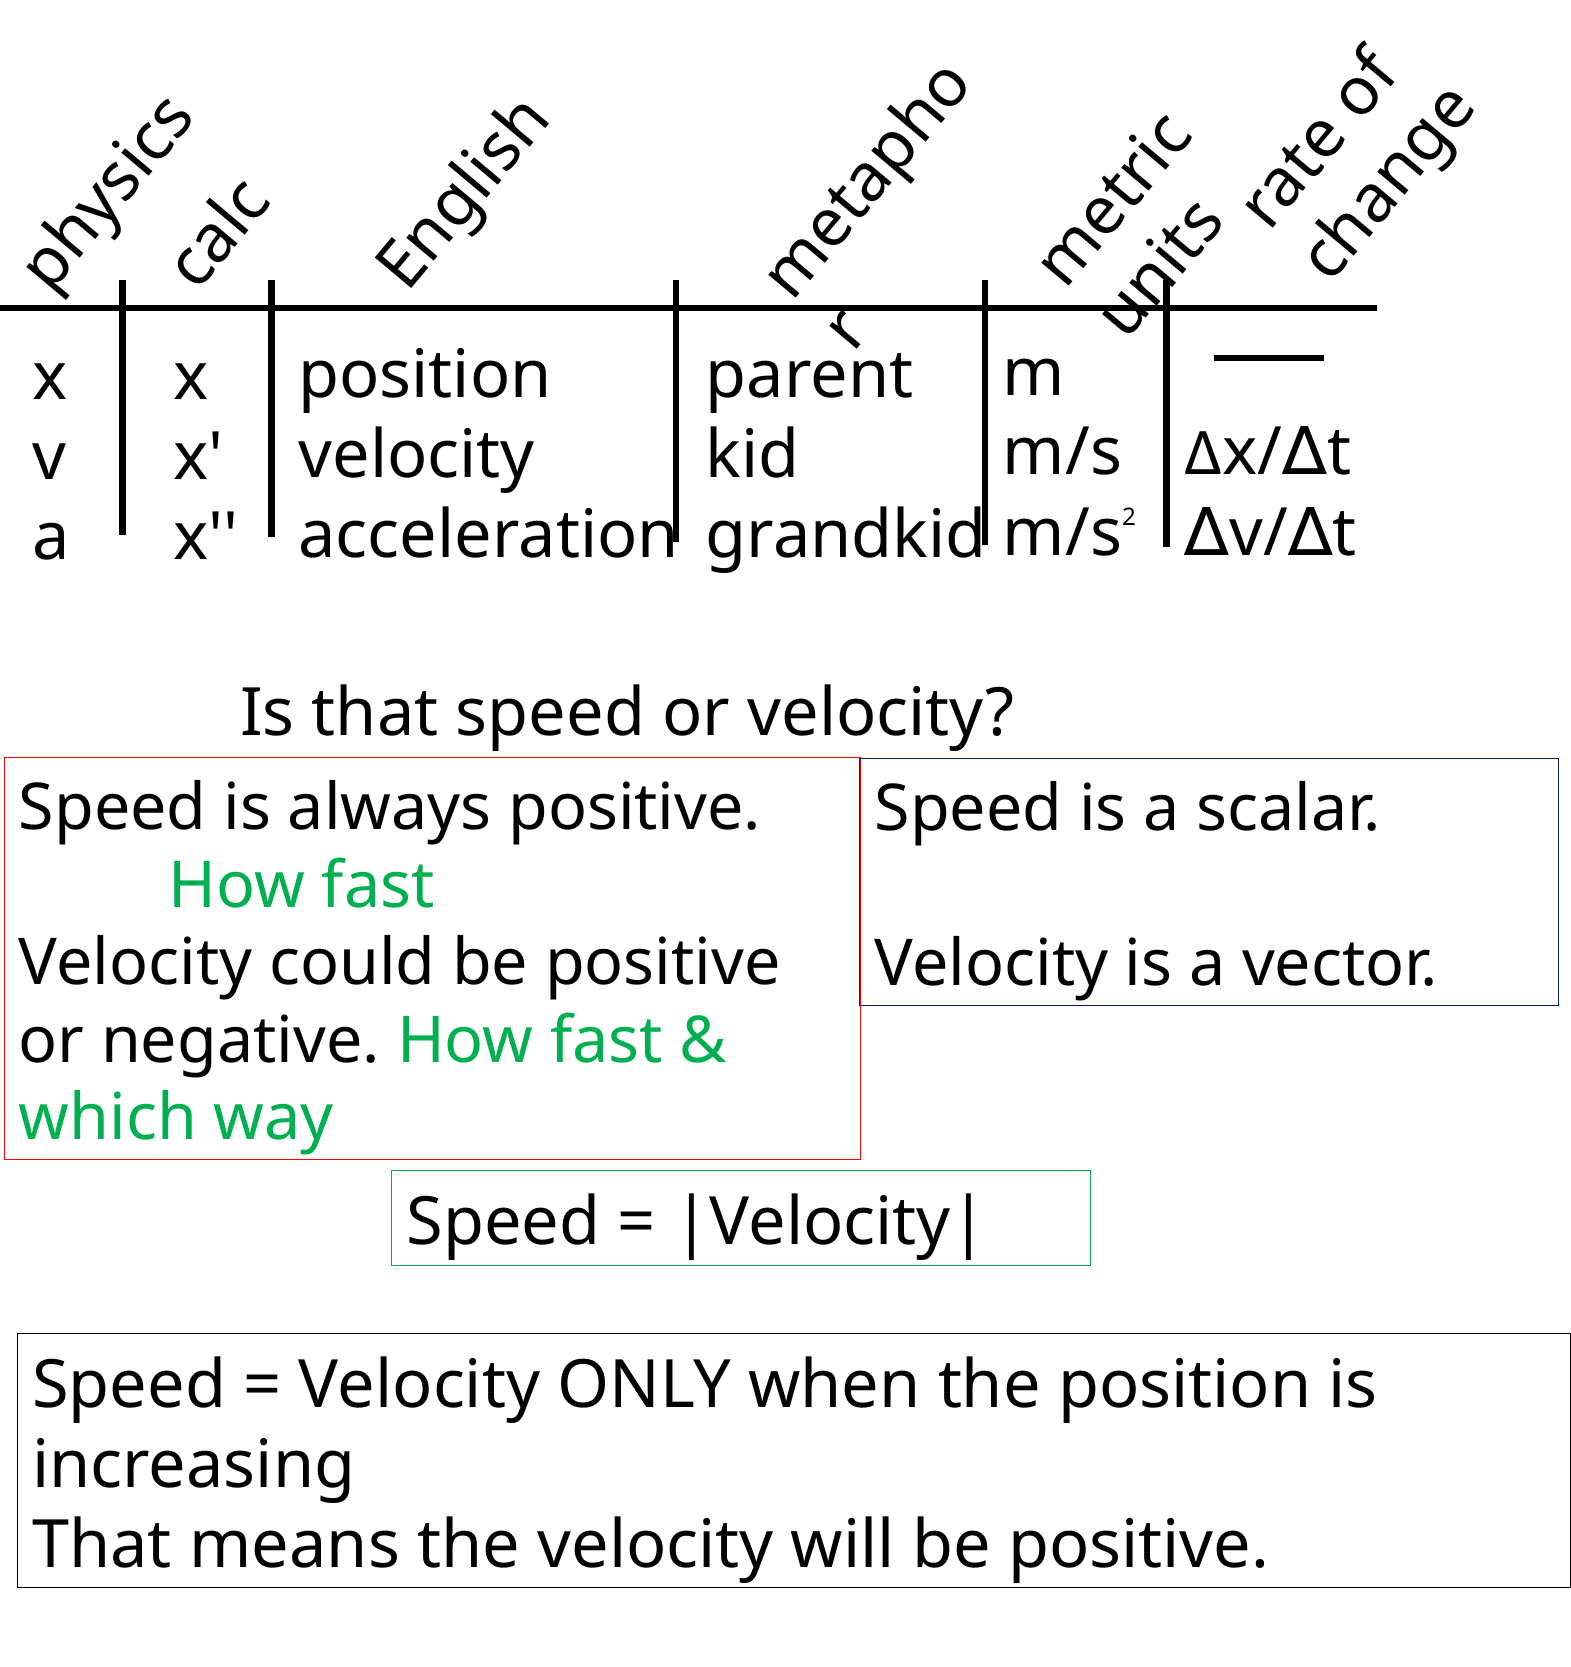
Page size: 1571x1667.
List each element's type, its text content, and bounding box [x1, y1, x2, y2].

text_box Speed is a scalar. Velocity is a vector. [859, 758, 1559, 1006]
text_box Speed = Velocity ONLY when the position is increasing That means the velocity will be positive. [17, 1333, 1571, 1588]
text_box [0, 0, 1499, 662]
text_box Speed = |Velocity| [391, 1170, 1091, 1266]
text_box Is that speed or velocity? [225, 670, 1152, 757]
text_box Speed is always positive. How fast Velocity could be positive or negative. How fast & which way [4, 757, 861, 1160]
